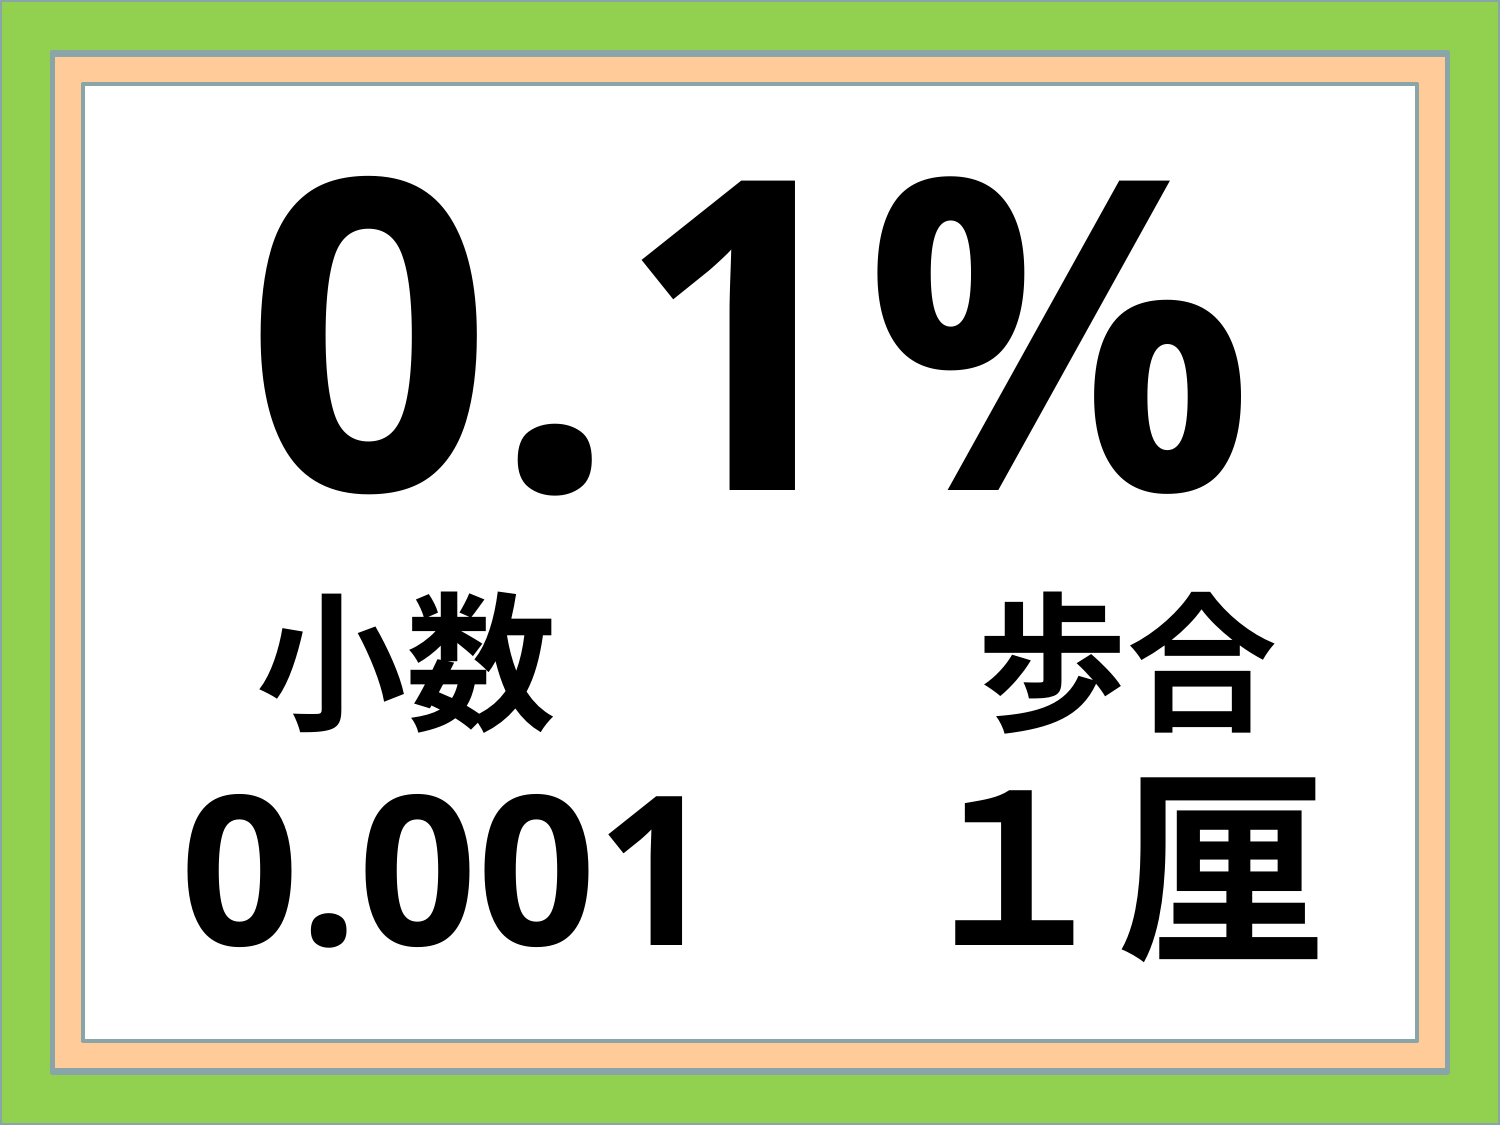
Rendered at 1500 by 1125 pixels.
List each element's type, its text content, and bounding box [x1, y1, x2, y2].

text_box 小数 [146, 573, 667, 757]
text_box 歩合 [962, 573, 1500, 757]
text_box 0.001 [146, 716, 750, 994]
text_box １厘 [816, 716, 1420, 994]
text_box 0.1% [177, 89, 1323, 546]
